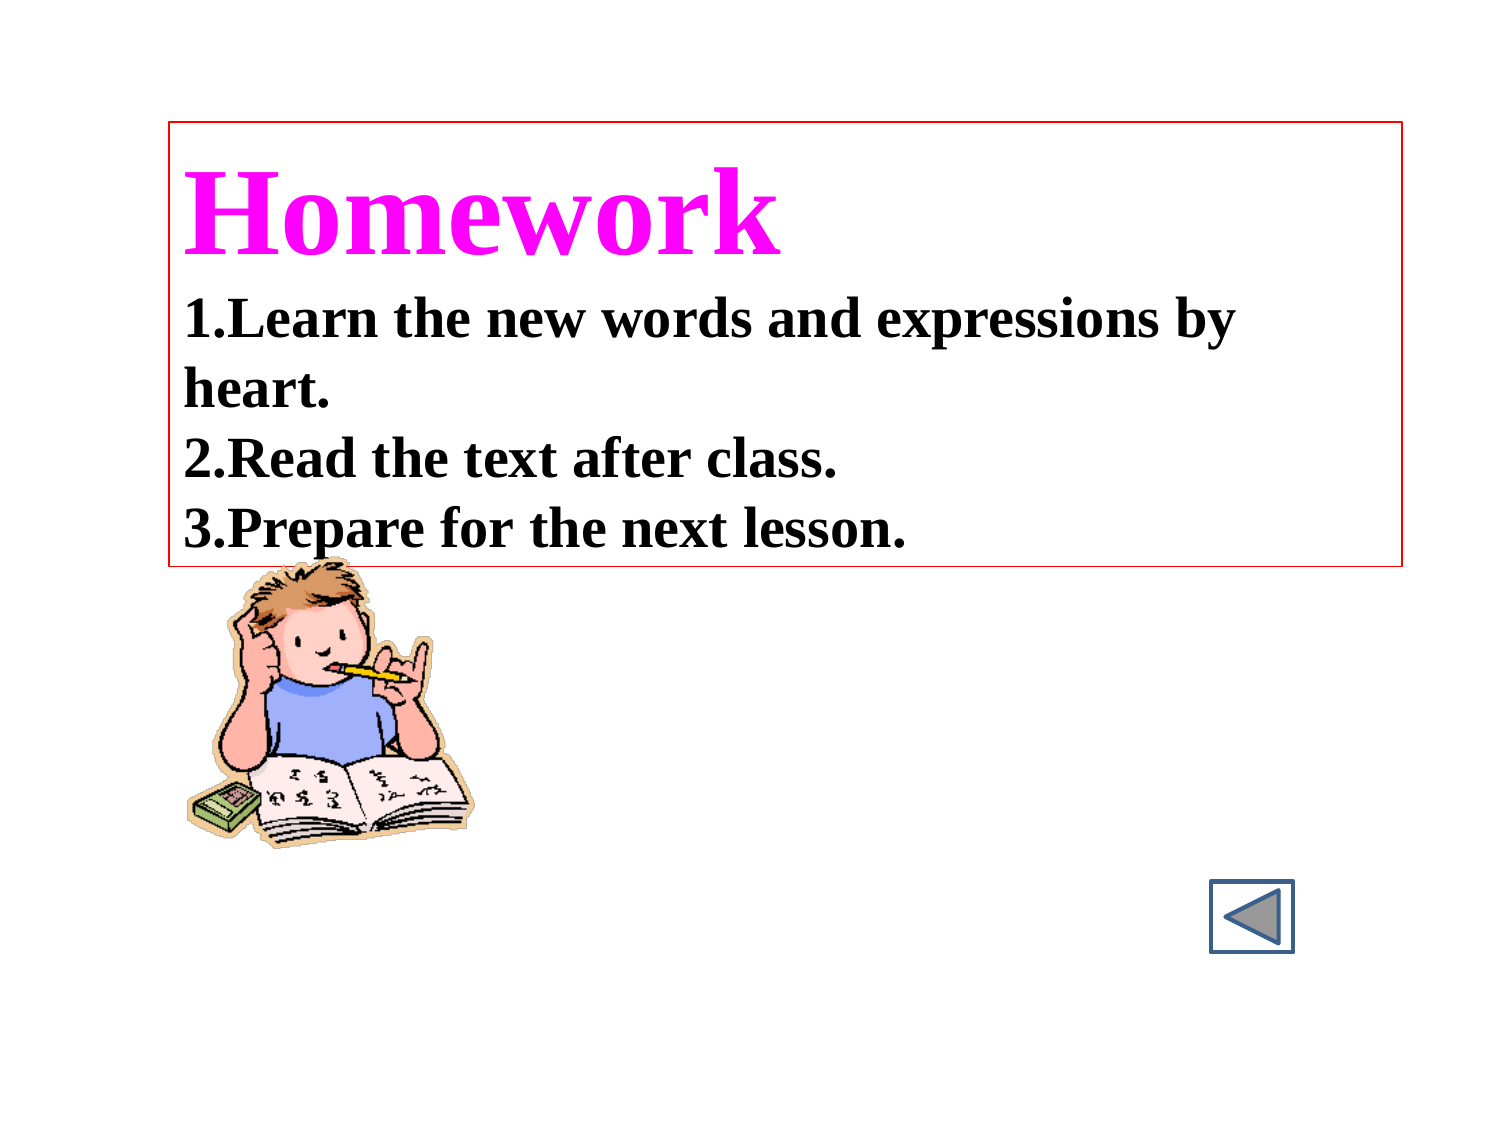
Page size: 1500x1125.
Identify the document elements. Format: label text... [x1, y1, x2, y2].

picture [186, 553, 479, 853]
text_box [1209, 879, 1295, 954]
text_box Homework 1.Learn the new words and expressions by heart. 2.Read the text after class. 3.Prepare for the next lesson. [168, 122, 1403, 567]
